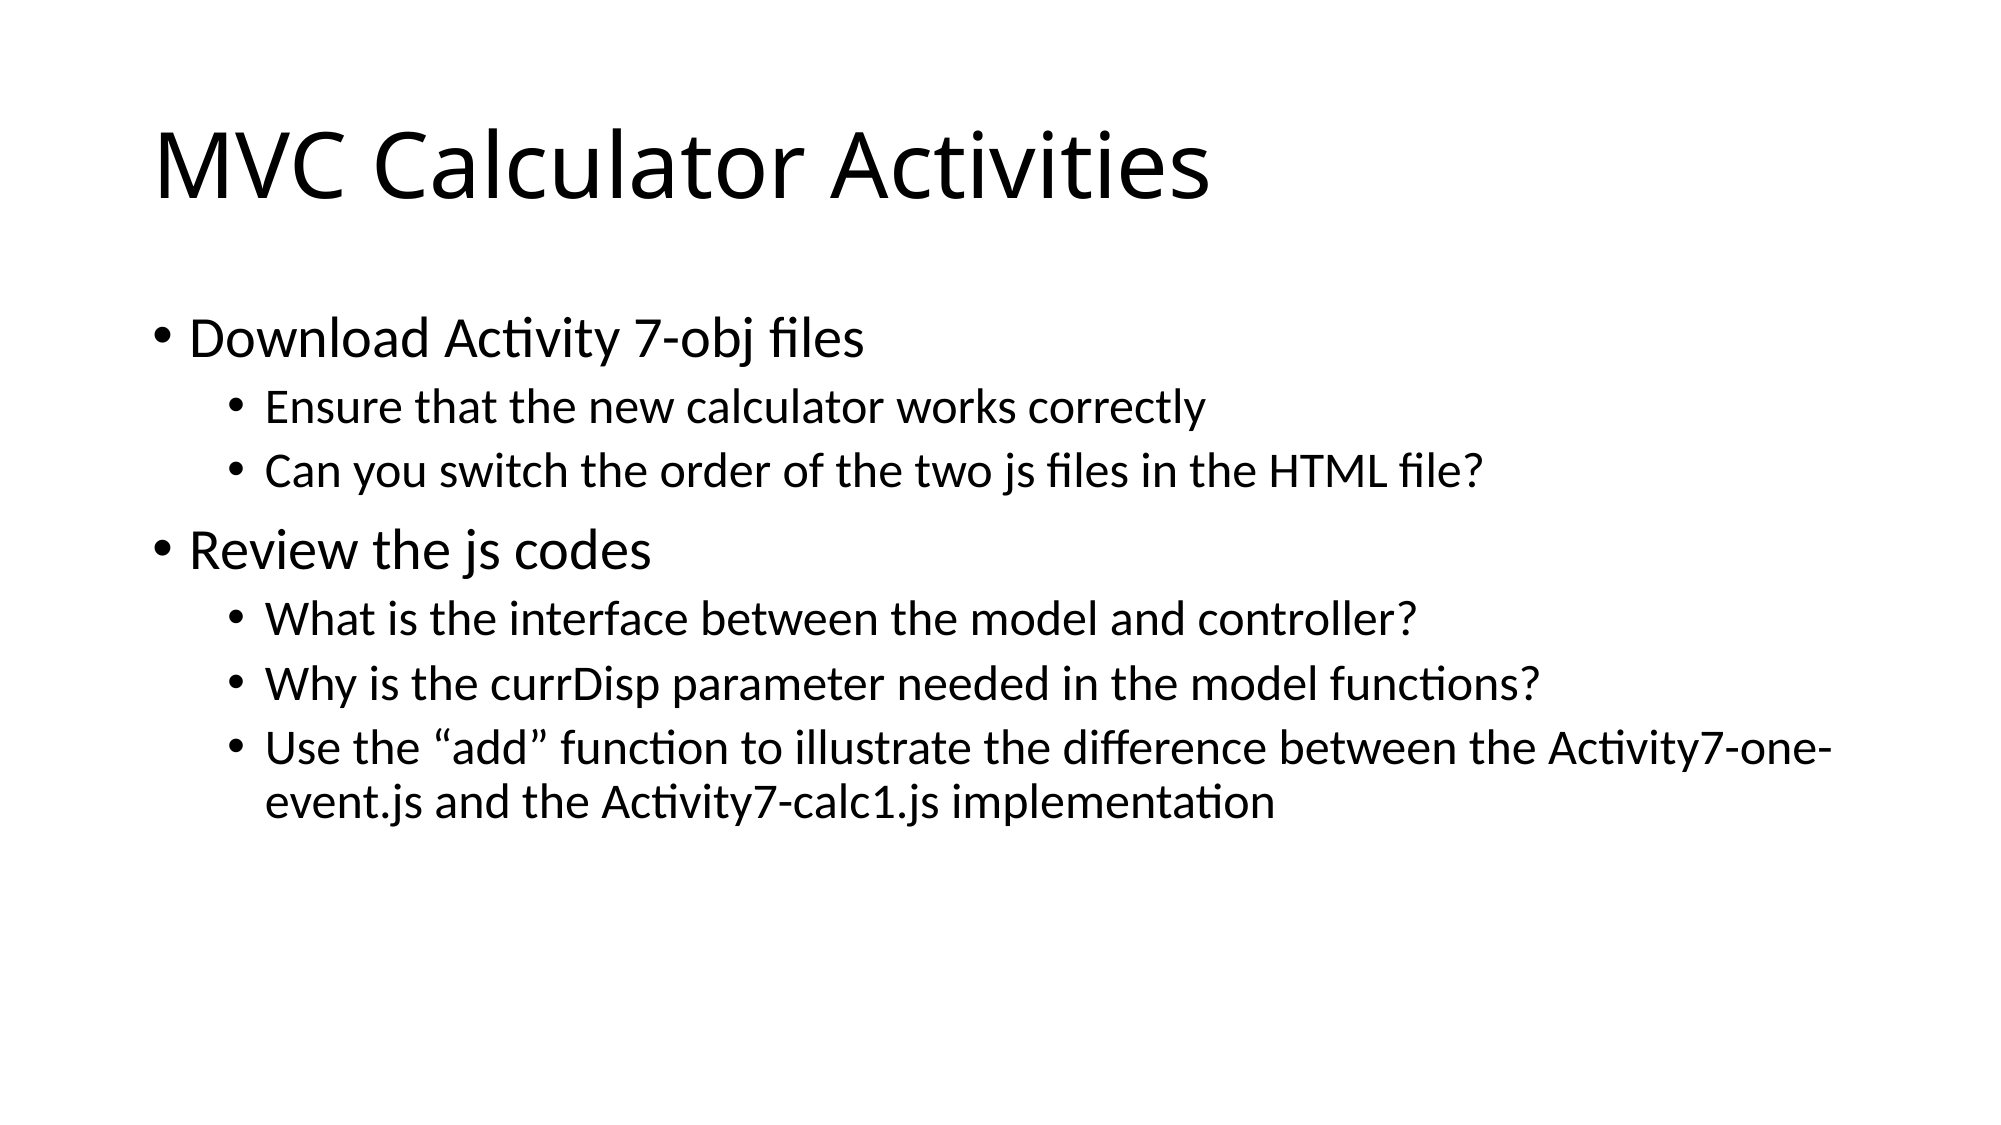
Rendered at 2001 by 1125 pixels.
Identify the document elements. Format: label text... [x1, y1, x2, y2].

title MVC Calculator Activities [137, 59, 1863, 278]
list Download Activity 7-obj files Ensure that the new calculator works correctly Can you switch the order of the two js files in the HTML file? Review the js codes What is the interface between the model and controller? Why is the currDisp parameter needed in the model functions? Use the “add” function to illustrate the difference between the Activity7-one-event.js and the Activity7-calc1.js implementation [137, 299, 1863, 1014]
